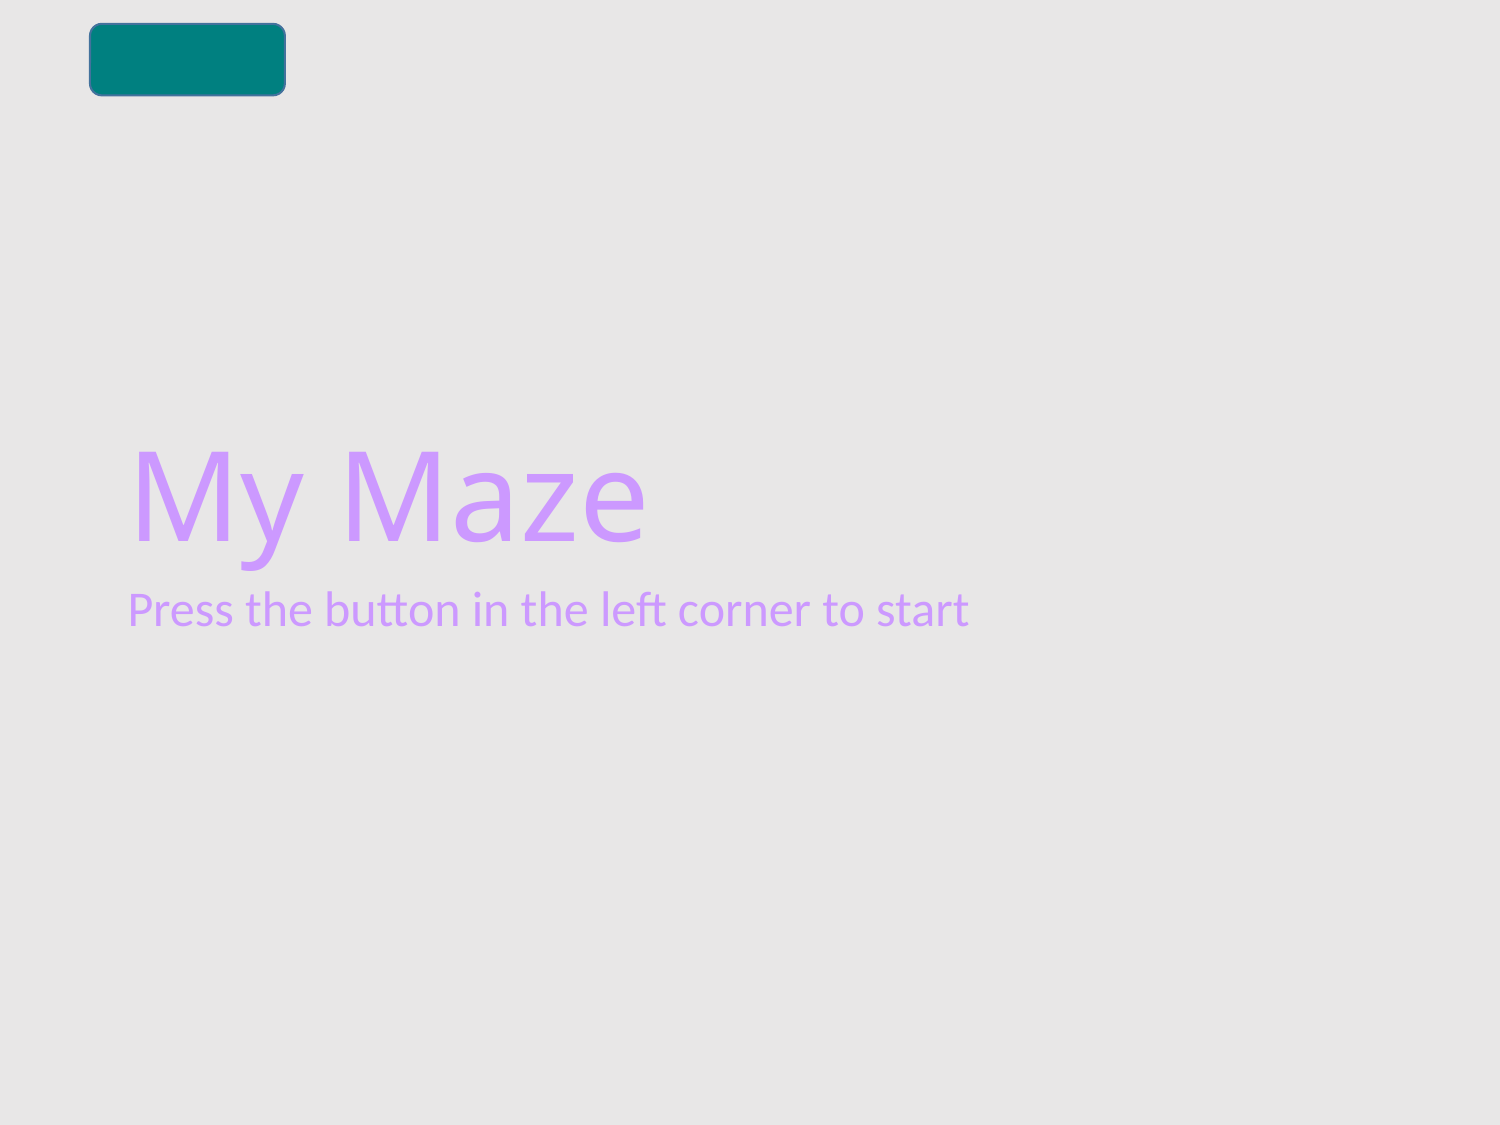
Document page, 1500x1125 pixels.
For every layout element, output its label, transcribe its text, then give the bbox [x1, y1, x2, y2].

subtitle Press the button in the left corner to start [112, 575, 1238, 848]
title My Maze [112, 184, 1388, 576]
text_box [88, 22, 286, 97]
